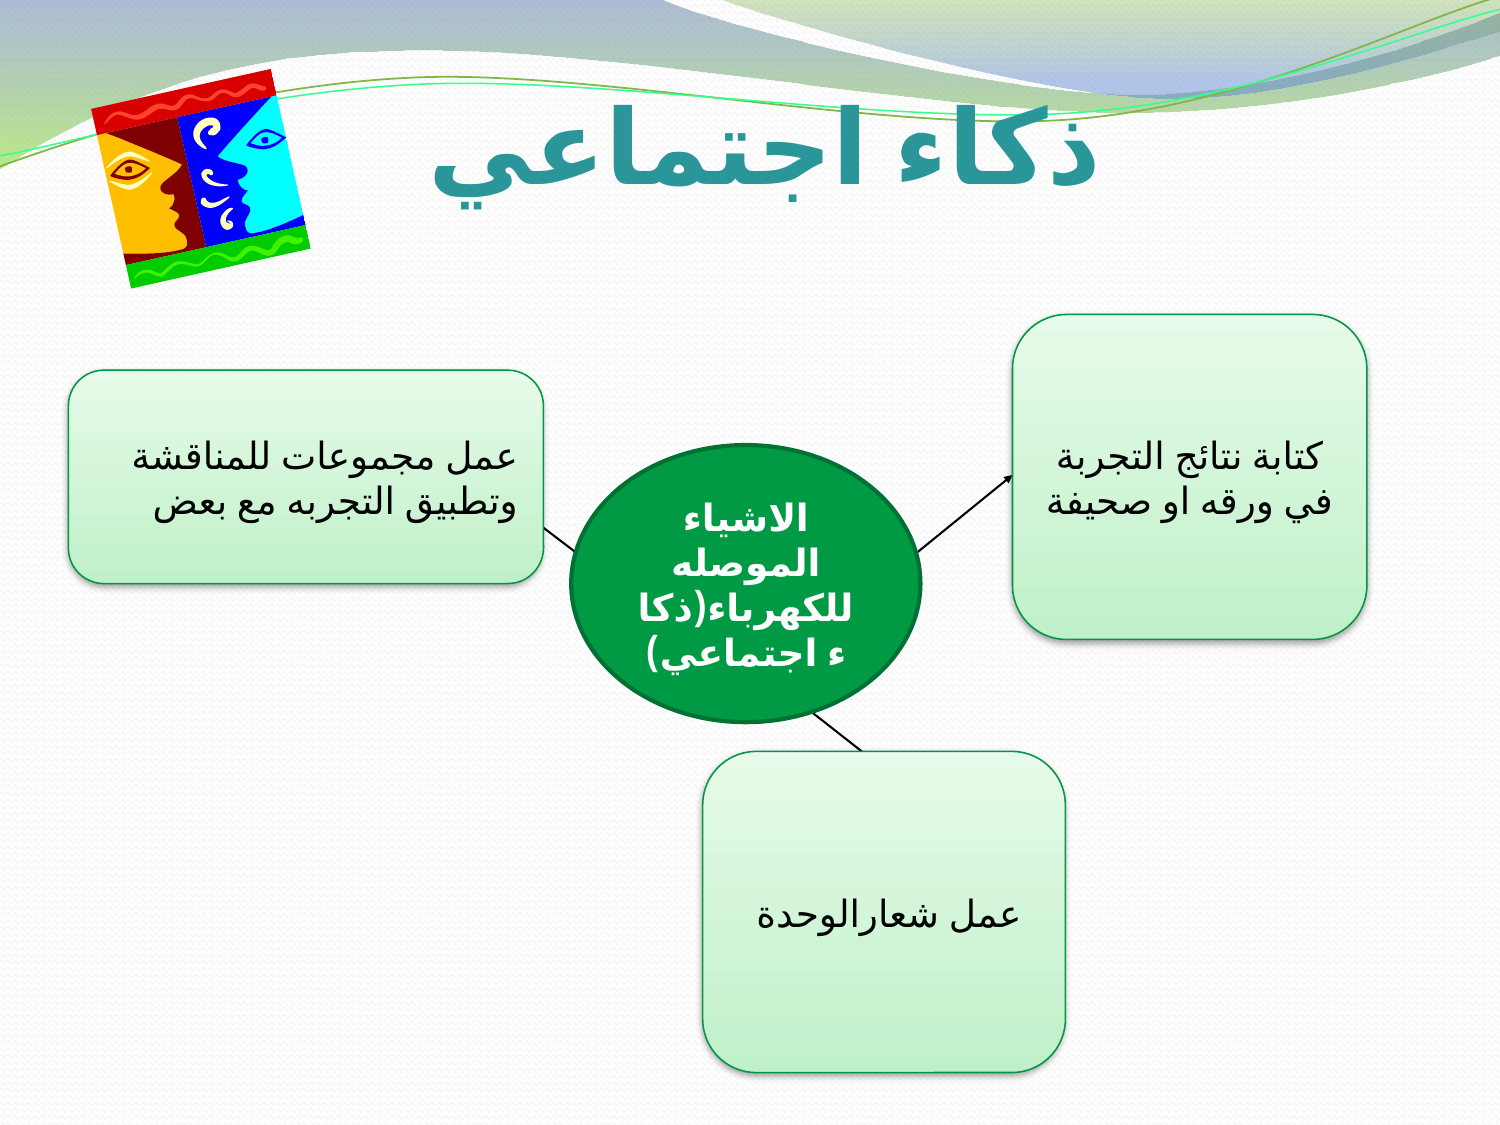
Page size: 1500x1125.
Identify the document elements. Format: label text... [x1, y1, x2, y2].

text_box عمل مجموعات للمناقشة وتطبيق التجربه مع بعض [67, 369, 545, 585]
picture [108, 86, 294, 271]
text_box [918, 476, 1007, 552]
text_box عمل شعارالوحدة [701, 750, 1067, 1074]
title ذكاء اجتماعي [53, 67, 1479, 206]
text_box كتابة نتائج التجربة في ورقه او صحيفة [1011, 313, 1368, 641]
text_box الاشياء الموصله للكهرباء(ذكاء اجتماعي) [569, 442, 923, 725]
